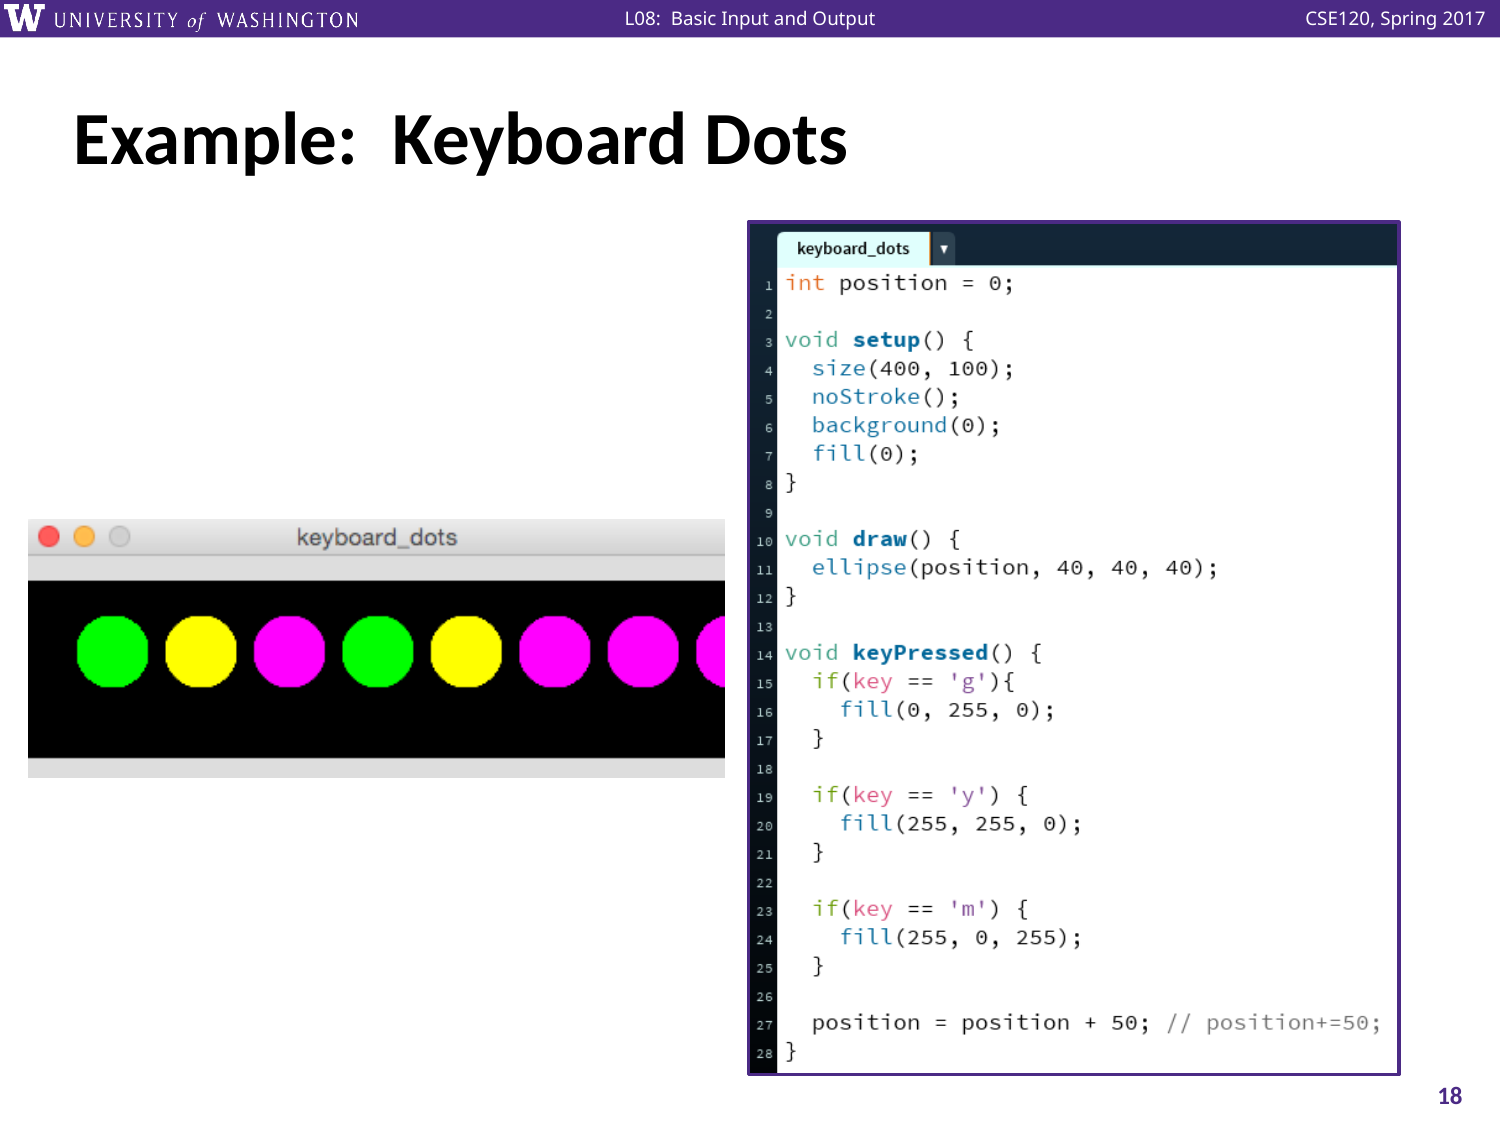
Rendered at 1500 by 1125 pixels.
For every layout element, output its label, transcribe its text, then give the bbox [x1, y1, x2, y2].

slide_number 18 [1400, 1065, 1500, 1125]
picture [4, 4, 358, 32]
picture [749, 223, 1398, 1074]
picture [27, 519, 725, 778]
title Example: Keyboard Dots [58, 71, 1438, 198]
